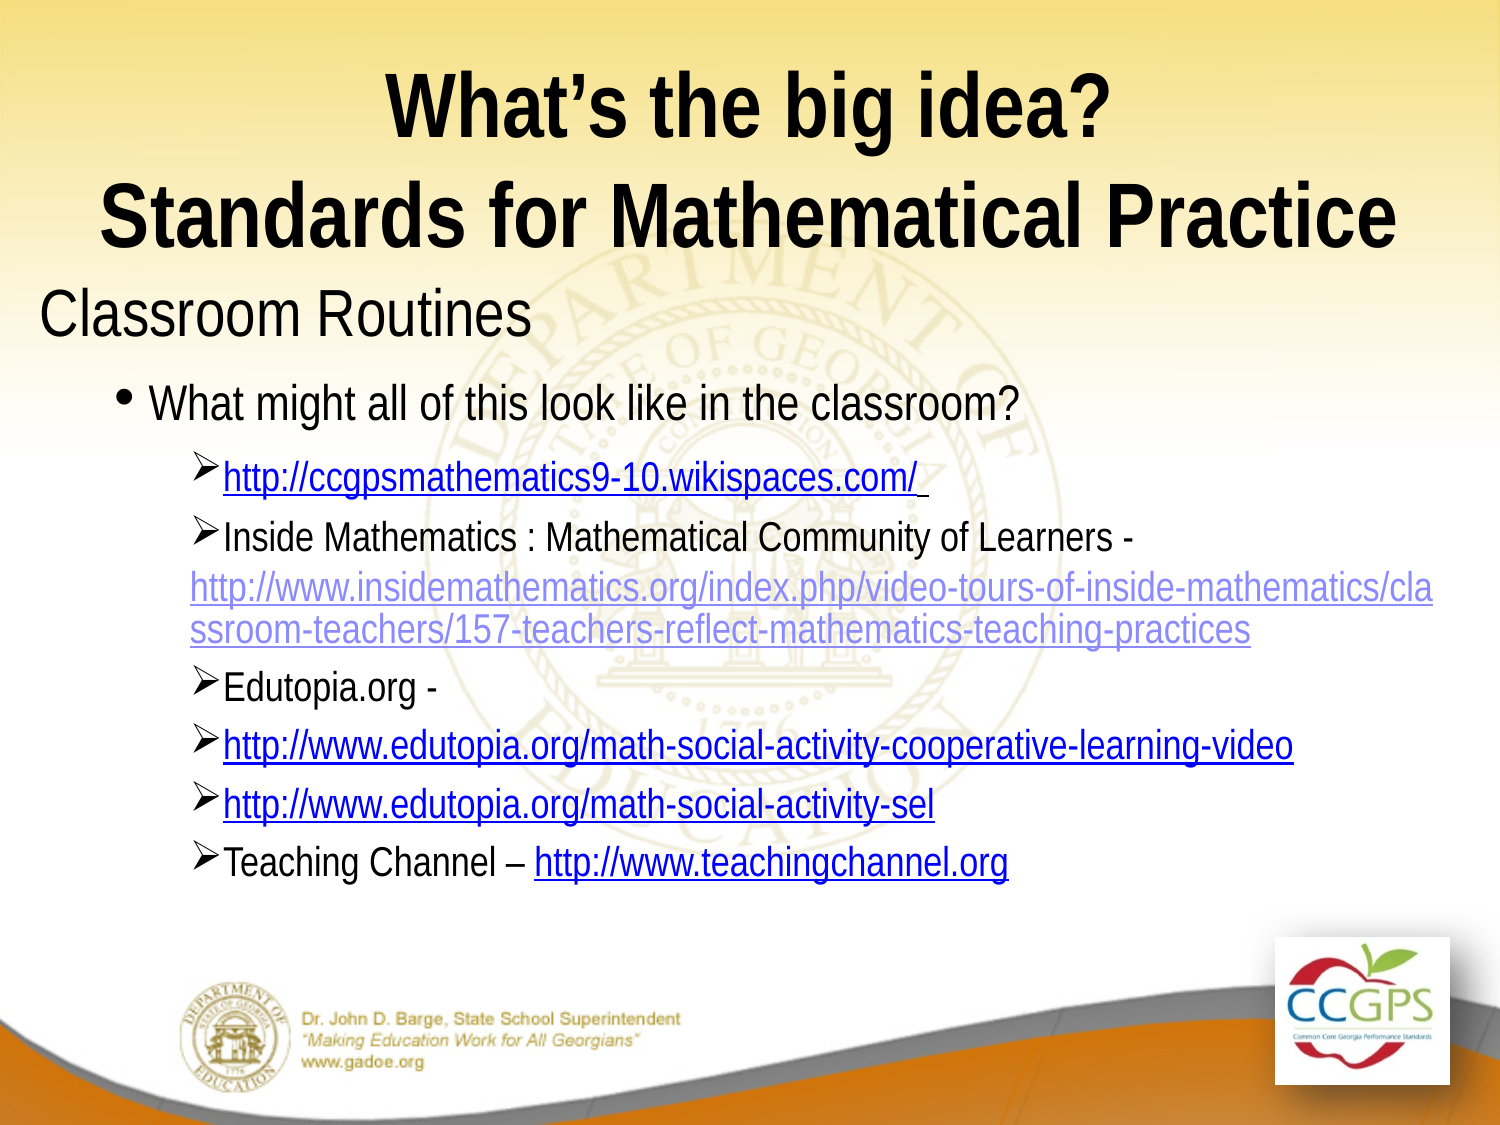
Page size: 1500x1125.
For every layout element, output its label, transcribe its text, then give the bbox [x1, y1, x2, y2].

picture [0, 0, 1500, 1125]
title What’s the big idea? Standards for Mathematical Practice [37, 49, 1463, 262]
subtitle Classroom Routines What might all of this look like in the classroom? http://ccgpsmathematics9-10.wikispaces.com/ Inside Mathematics : Mathematical Community of Learners - http://www.insidemathematics.org/index.php/video-tours-of-inside-mathematics/classroom-teachers/157-teachers-reflect-mathematics-teaching-practices Edutopia.org - http://www.edutopia.org/math-social-activity-cooperative-learning-video http://www.edutopia.org/math-social-activity-sel Teaching Channel – http://www.teachingchannel.org [24, 262, 1463, 988]
